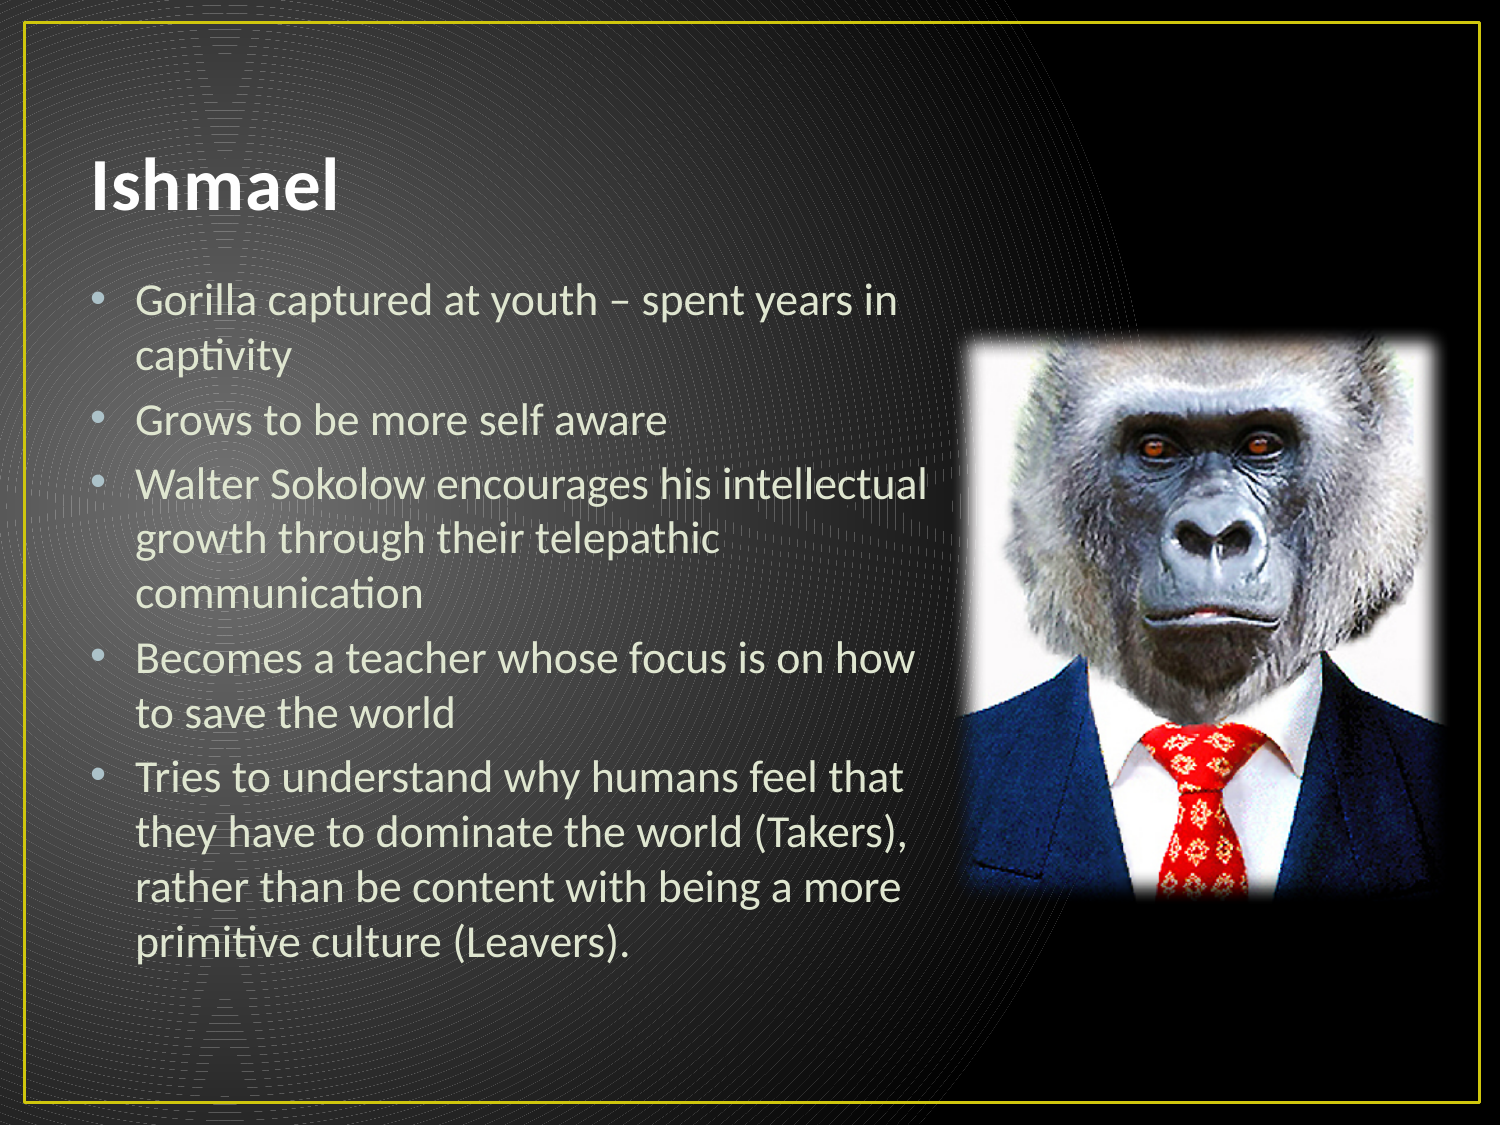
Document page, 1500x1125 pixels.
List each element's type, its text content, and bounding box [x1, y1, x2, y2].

title Ishmael [75, 45, 1425, 233]
list Gorilla captured at youth – spent years in captivity Grows to be more self aware Walter Sokolow encourages his intellectual growth through their telepathic communication Becomes a teacher whose focus is on how to save the world Tries to understand why humans feel that they have to dominate the world (Takers), rather than be content with being a more primitive culture (Leavers). [75, 262, 950, 1005]
picture [949, 324, 1451, 905]
